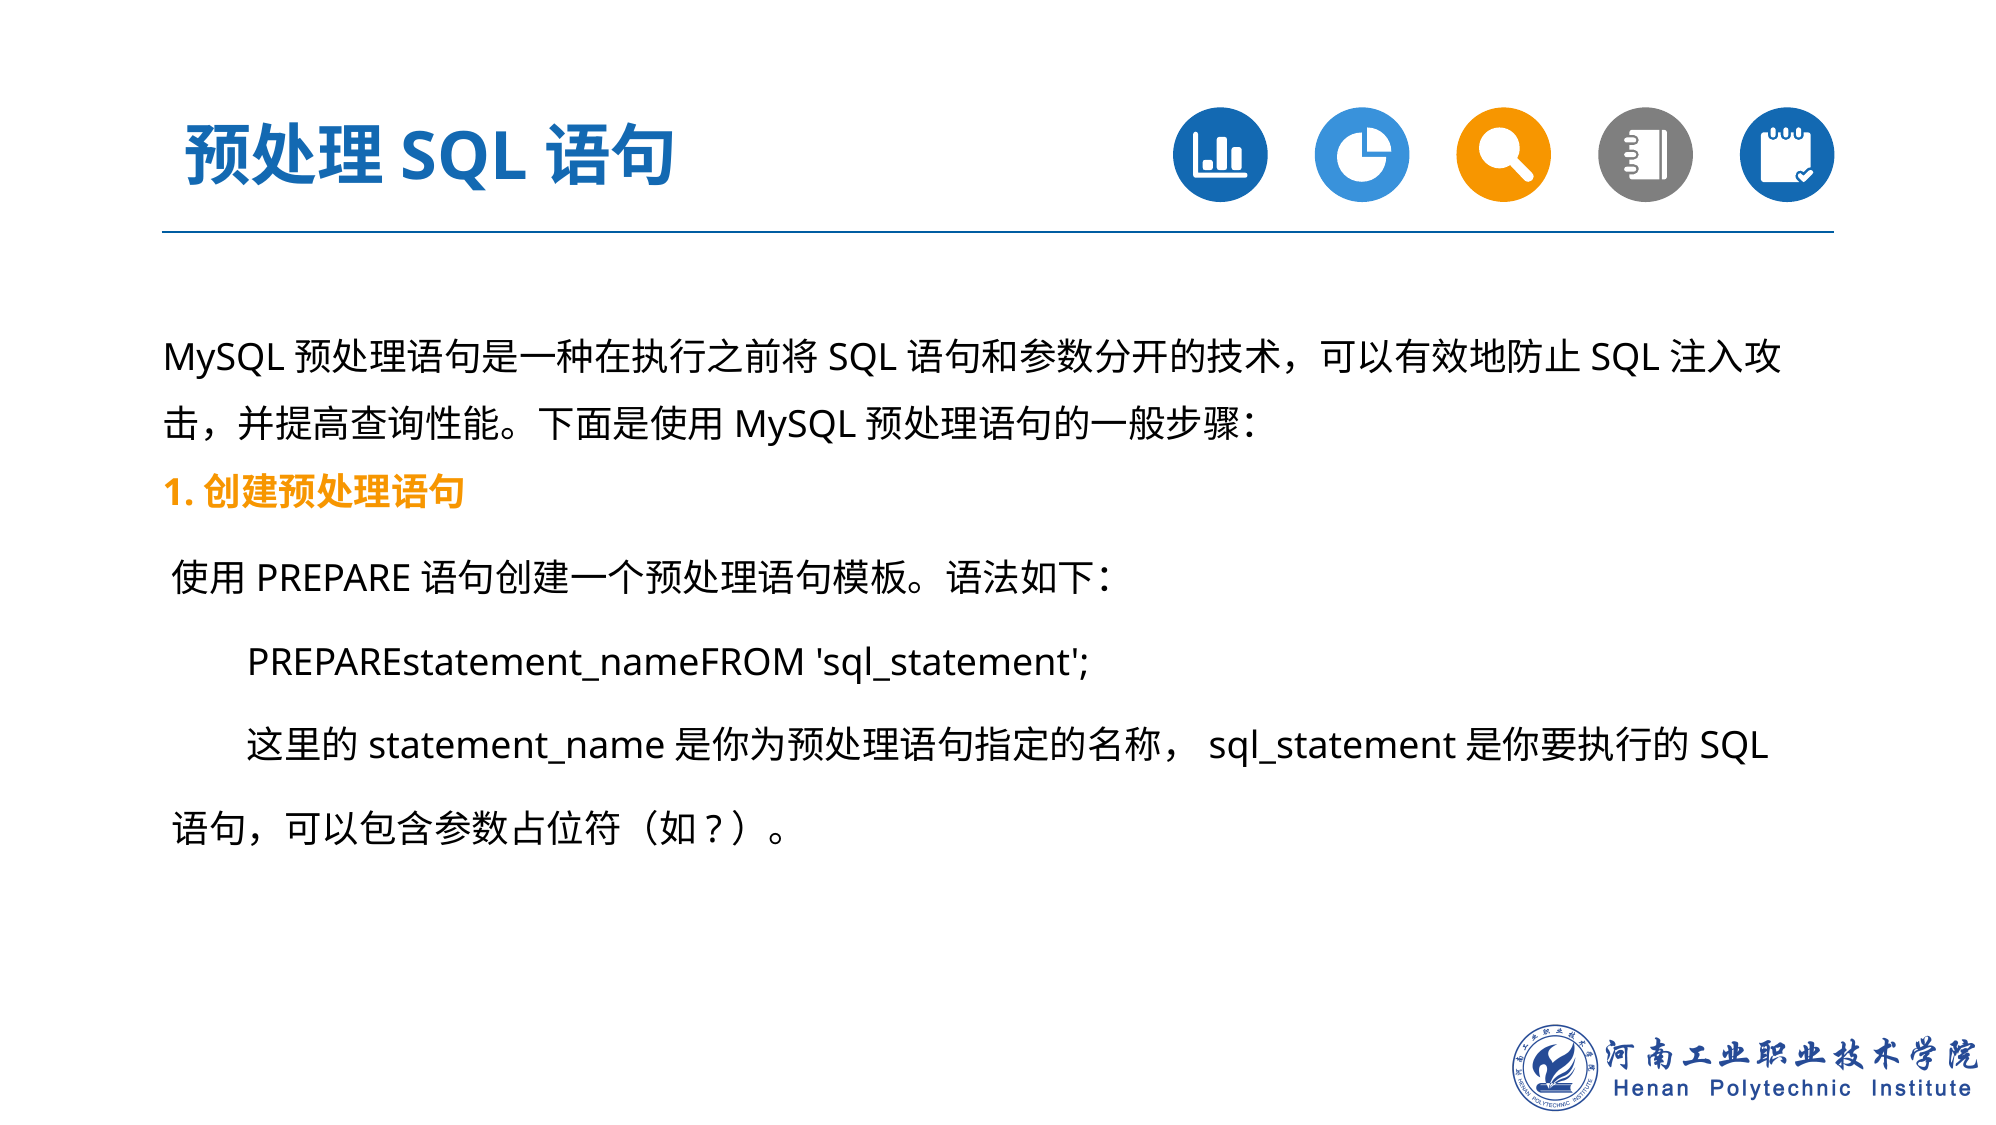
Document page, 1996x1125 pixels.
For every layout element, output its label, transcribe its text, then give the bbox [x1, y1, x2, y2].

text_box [1314, 107, 1410, 203]
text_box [1598, 107, 1694, 203]
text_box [1456, 107, 1552, 203]
picture [1493, 1020, 1984, 1118]
text_box 预处理SQL语句 [110, 93, 752, 203]
text_box MySQL预处理语句是一种在执行之前将SQL语句和参数分开的技术，可以有效地防止SQL注入攻击，并提高查询性能。下面是使用MySQL预处理语句的一般步骤： 1.创建预处理语句 [151, 261, 1800, 495]
text_box 使用PREPARE语句创建一个预处理语句模板。语法如下： PREPAREstatement_nameFROM 'sql_statement'; 这里的statement_name是你为预处理语句指定的名称，sql_statement是你要执行的SQL语句，可以包含参数占位符（如?）。 [151, 495, 1825, 995]
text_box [1172, 107, 1268, 203]
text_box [1739, 107, 1835, 203]
